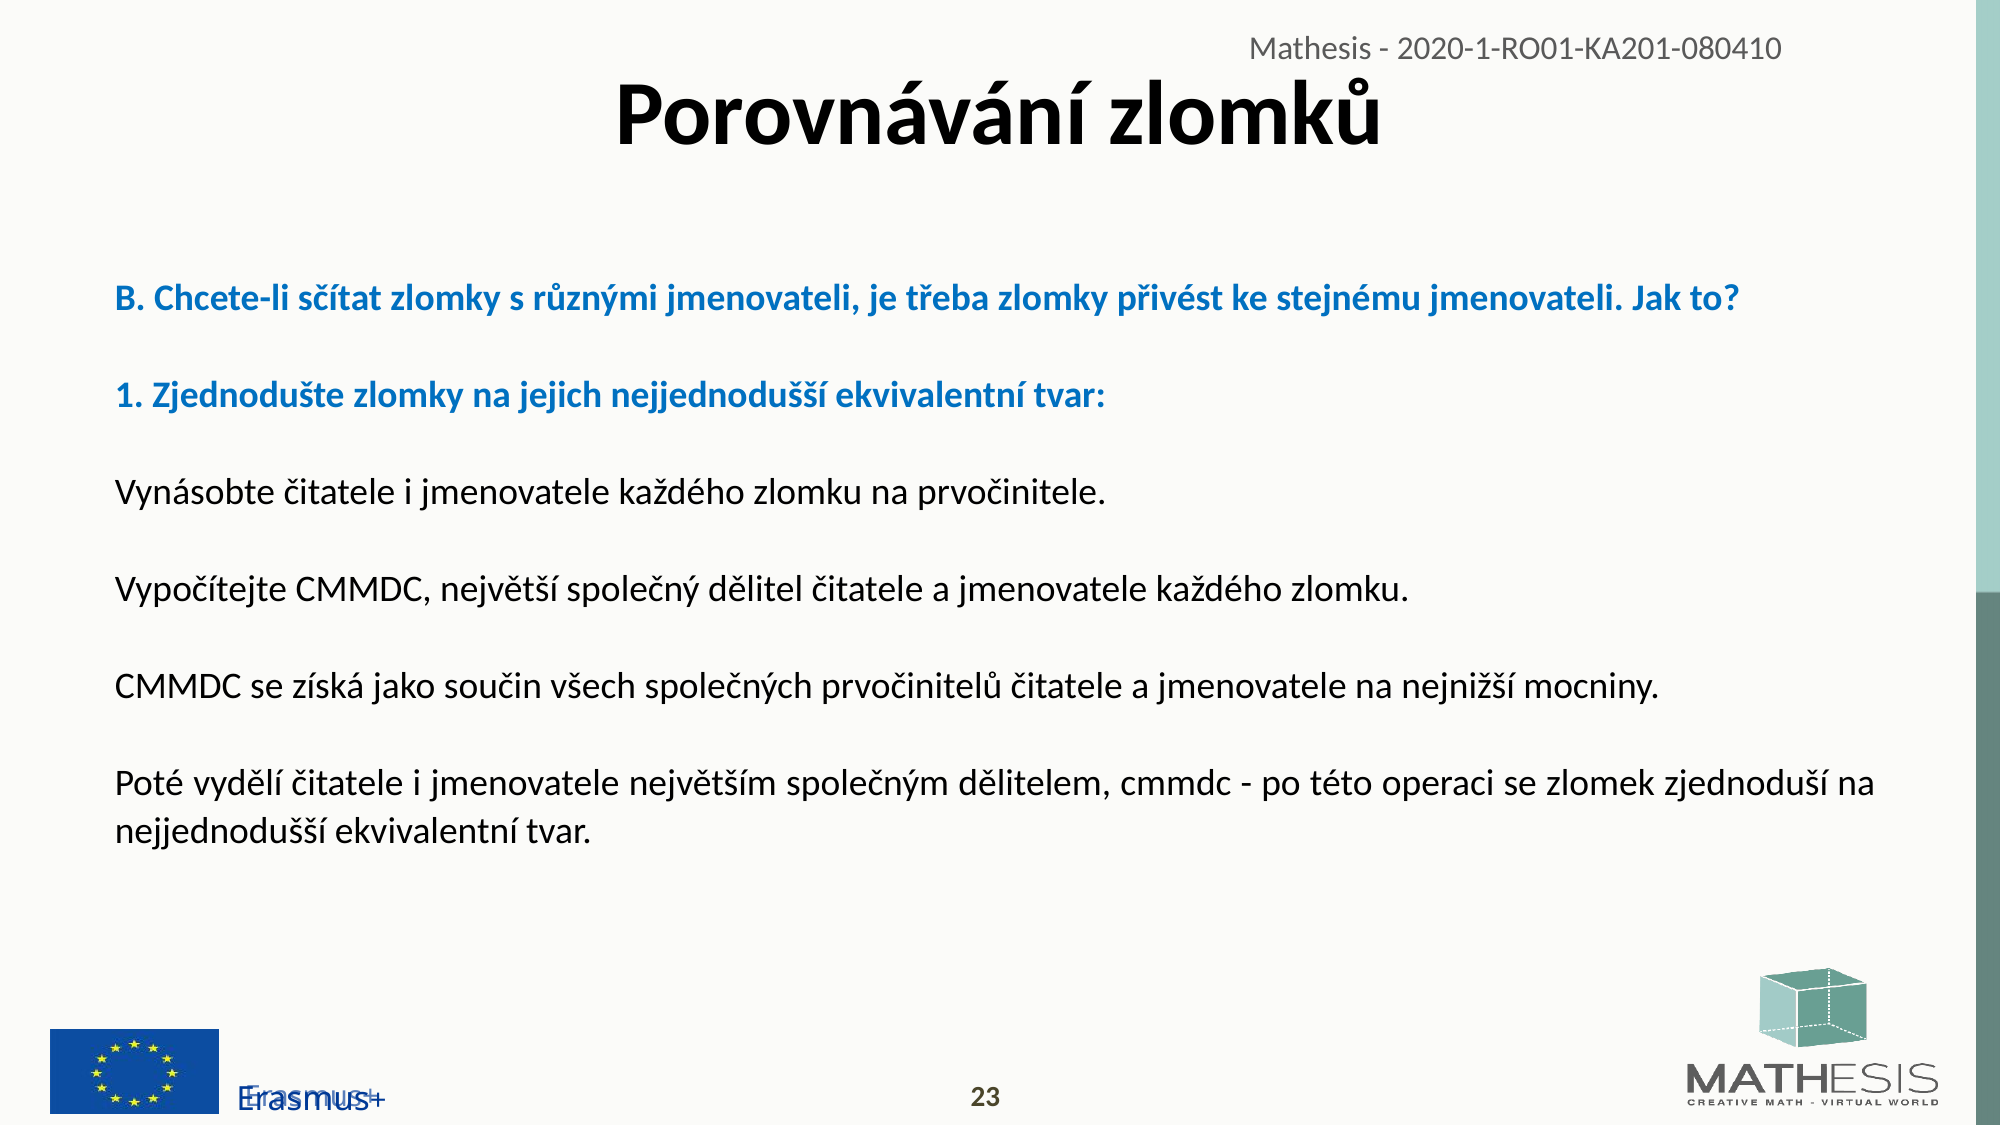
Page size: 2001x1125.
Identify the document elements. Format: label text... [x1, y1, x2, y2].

title Porovnávání zlomků [99, 45, 1900, 233]
picture [50, 1029, 219, 1114]
list B. Chcete-li sčítat zlomky s různými jmenovateli, je třeba zlomky přivést ke stejnému jmenovateli. Jak to? 1. Zjednodušte zlomky na jejich nejjednodušší ekvivalentní tvar: Vynásobte čitatele i jmenovatele každého zlomku na prvočinitele. Vypočítejte CMMDC, největší společný dělitel čitatele a jmenovatele každého zlomku. CMMDC se získá jako součin všech společných prvočinitelů čitatele a jmenovatele na nejnižší mocniny. Poté vydělí čitatele i jmenovatele největším společným dělitelem, cmmdc - po této operaci se zlomek zjednoduší na nejjednodušší ekvivalentní tvar. [99, 262, 1900, 1005]
